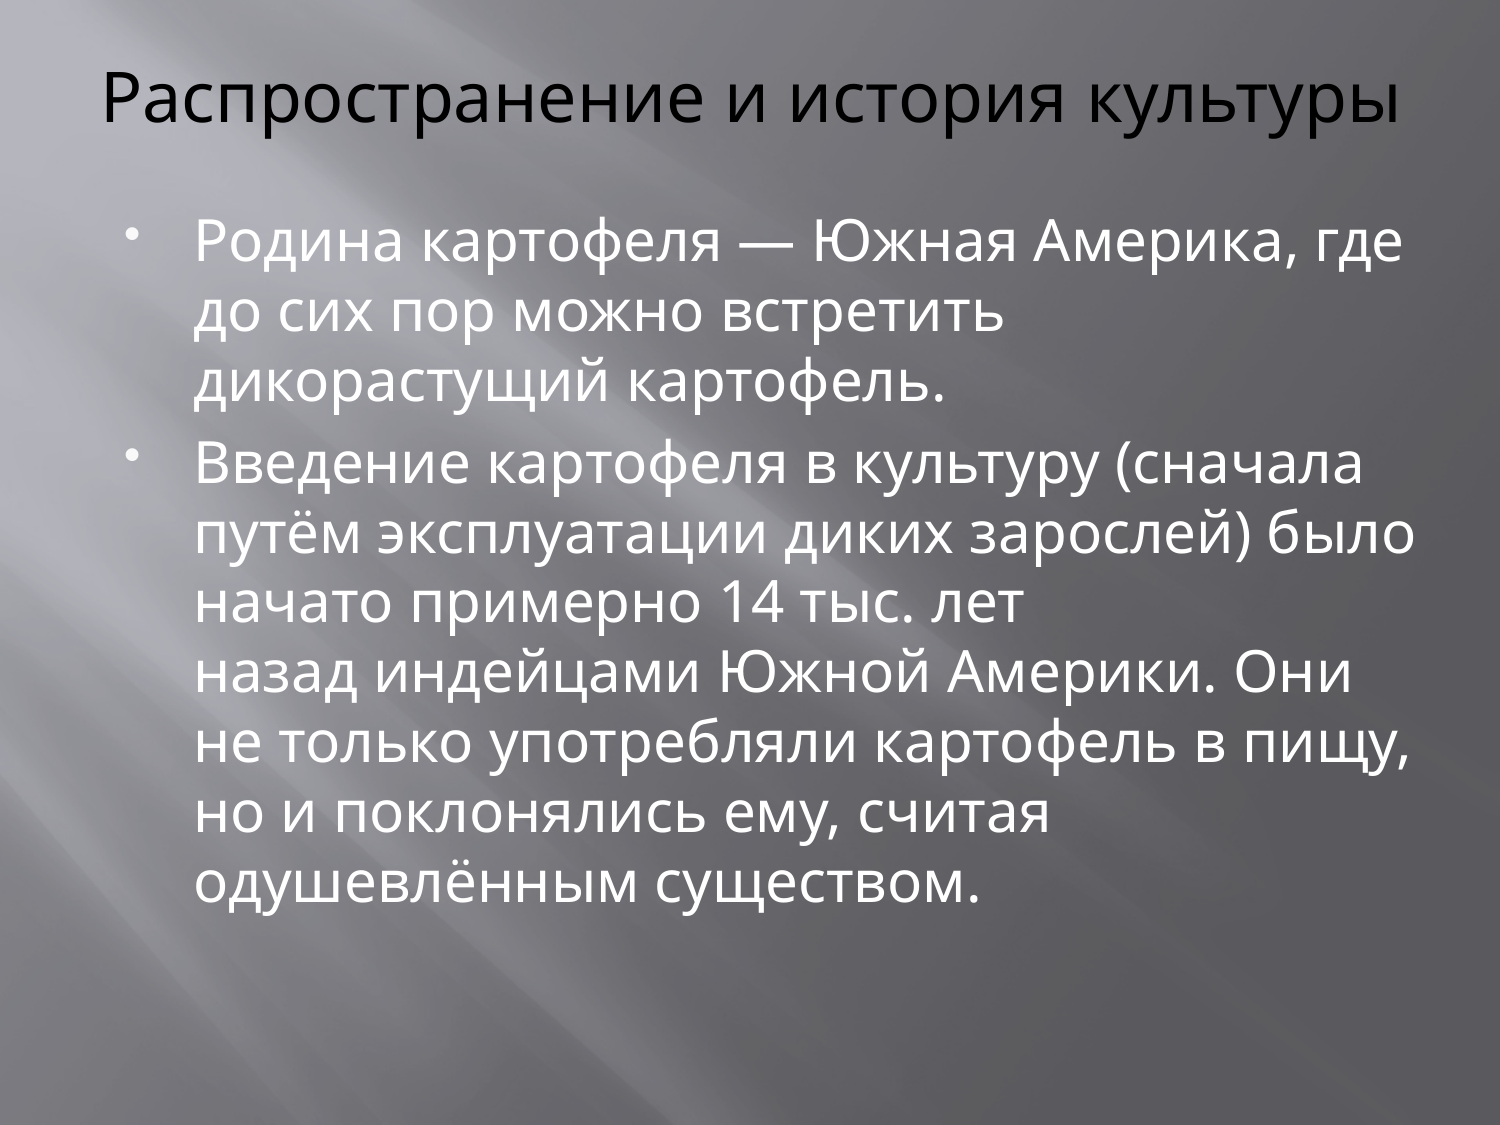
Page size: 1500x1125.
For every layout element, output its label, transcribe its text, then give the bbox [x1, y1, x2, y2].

title Распространение и история культуры [76, 42, 1427, 231]
list Родина картофеля — Южная Америка, где до сих пор можно встретить дикорастущий картофель. Введение картофеля в культуру (сначала путём эксплуатации диких зарослей) было начато примерно 14 тыс. лет назад индейцами Южной Америки. Они не только употребляли картофель в пищу, но и поклонялись ему, считая одушевлённым существом. [88, 196, 1439, 969]
